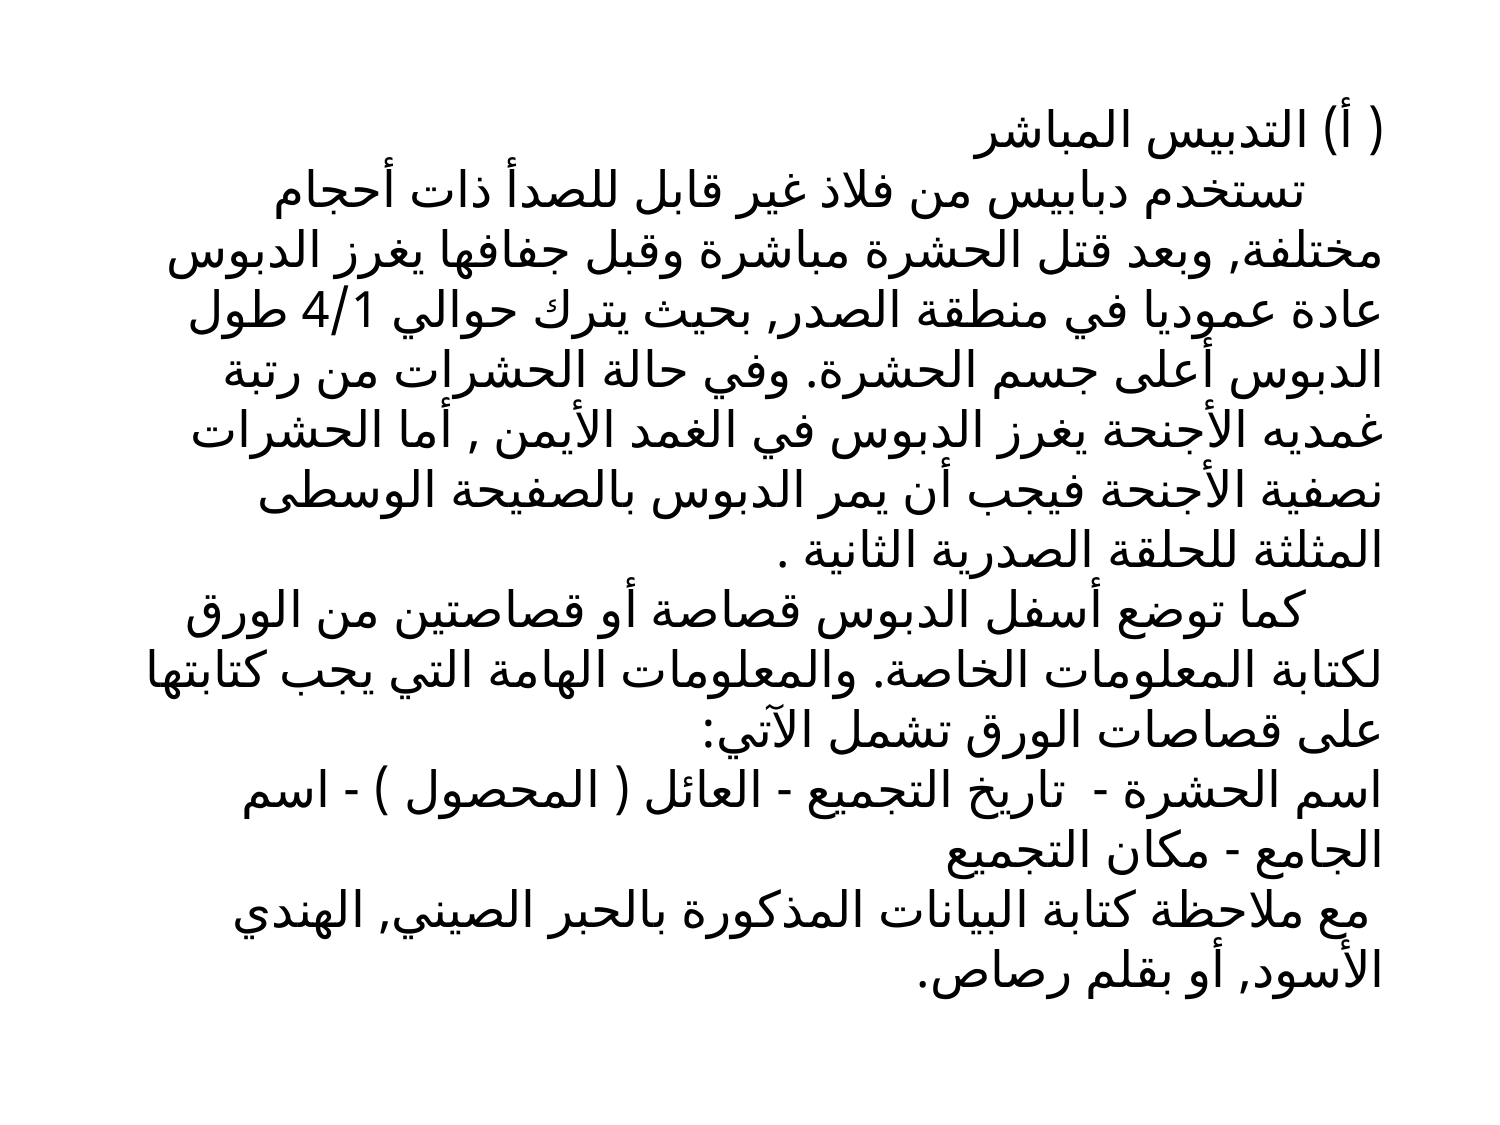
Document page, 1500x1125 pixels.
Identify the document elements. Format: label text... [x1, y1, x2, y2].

text_box ( أ) التدبيس المباشر تستخدم دبابيس من فلاذ غير قابل للصدأ ذات أحجام مختلفة, وبعد قتل الحشرة مباشرة وقبل جفافها يغرز الدبوس عادة عموديا في منطقة الصدر, بحيث يترك حوالي 4/1 طول الدبوس أعلى جسم الحشرة. وفي حالة الحشرات من رتبة غمديه الأجنحة يغرز الدبوس في الغمد الأيمن , أما الحشرات نصفية الأجنحة فيجب أن يمر الدبوس بالصفيحة الوسطى المثلثة للحلقة الصدرية الثانية . كما توضع أسفل الدبوس قصاصة أو قصاصتين من الورق لكتابة المعلومات الخاصة. والمعلومات الهامة التي يجب كتابتها على قصاصات الورق تشمل الآتي: اسم الحشرة - تاريخ التجميع - العائل ( المحصول ) - اسم الجامع - مكان التجميع مع ملاحظة كتابة البيانات المذكورة بالحبر الصيني, الهندي الأسود, أو بقلم رصاص. [112, 89, 1400, 1125]
